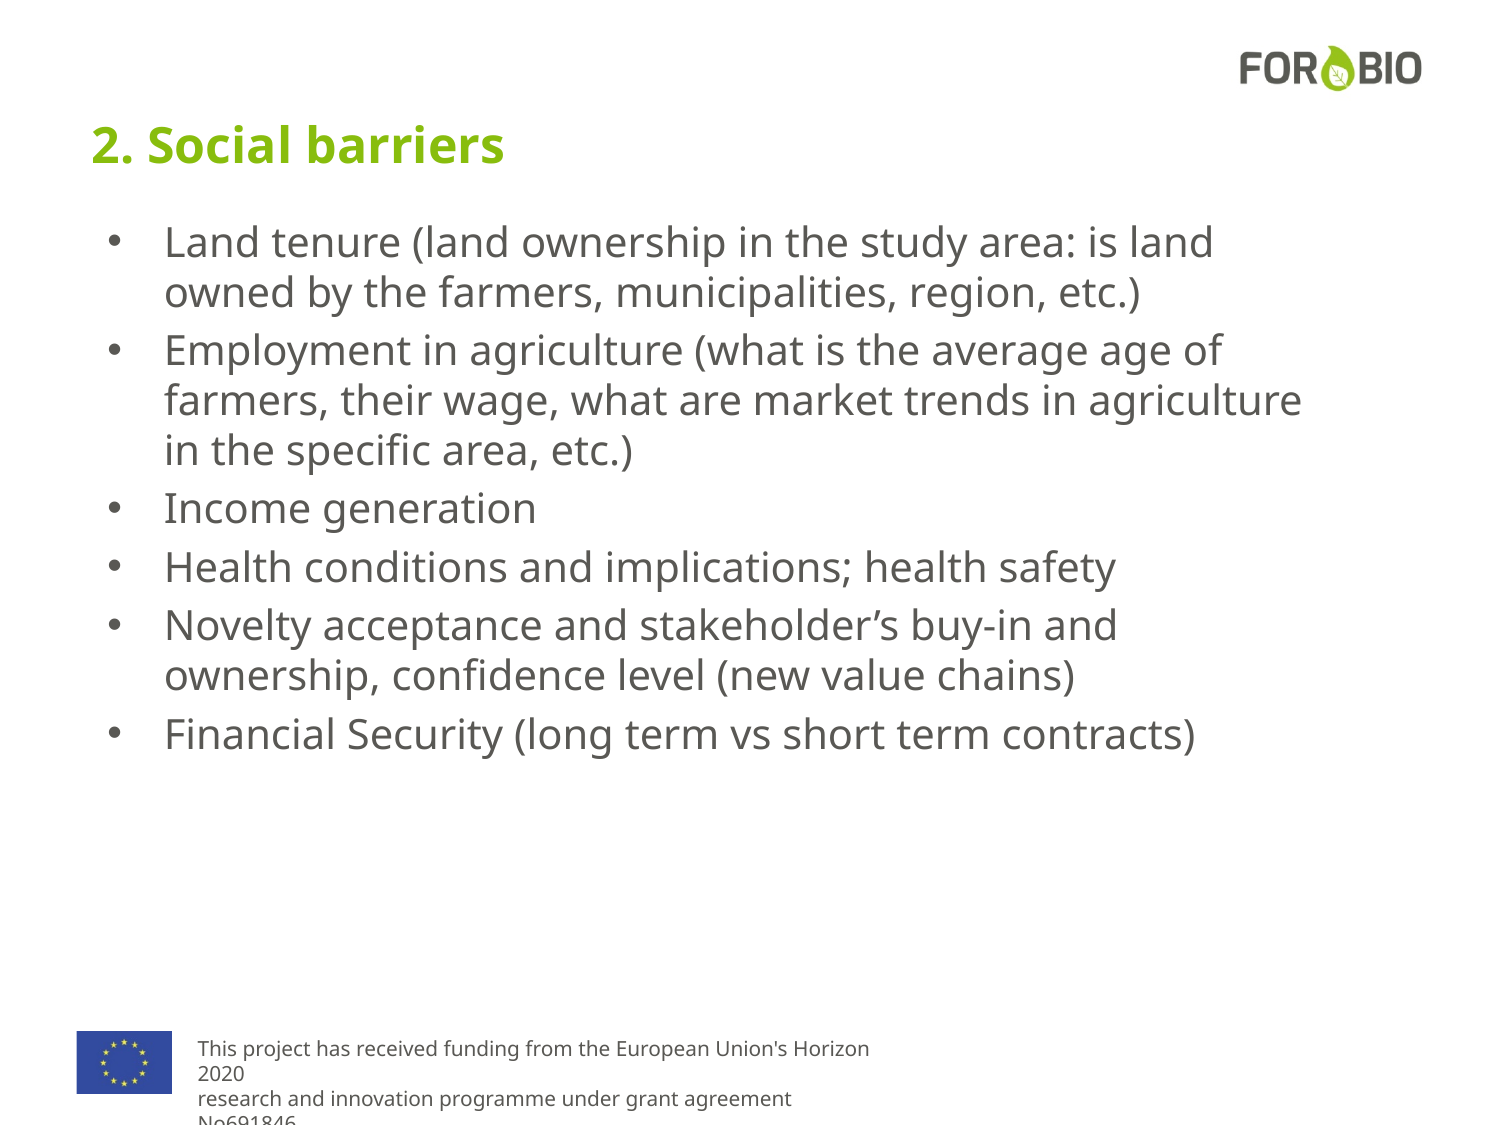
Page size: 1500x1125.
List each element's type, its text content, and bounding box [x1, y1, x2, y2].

picture [1187, 23, 1473, 114]
title 2. Social barriers [76, 30, 1294, 256]
picture [76, 1031, 172, 1094]
list Land tenure (land ownership in the study area: is land owned by the farmers, municipalities, region, etc.) Employment in agriculture (what is the average age of farmers, their wage, what are market trends in agriculture in the specific area, etc.) Income generation Health conditions and implications; health safety Novelty acceptance and stakeholder’s buy-in and ownership, confidence level (new value chains) Financial Security (long term vs short term contracts) [92, 208, 1333, 870]
